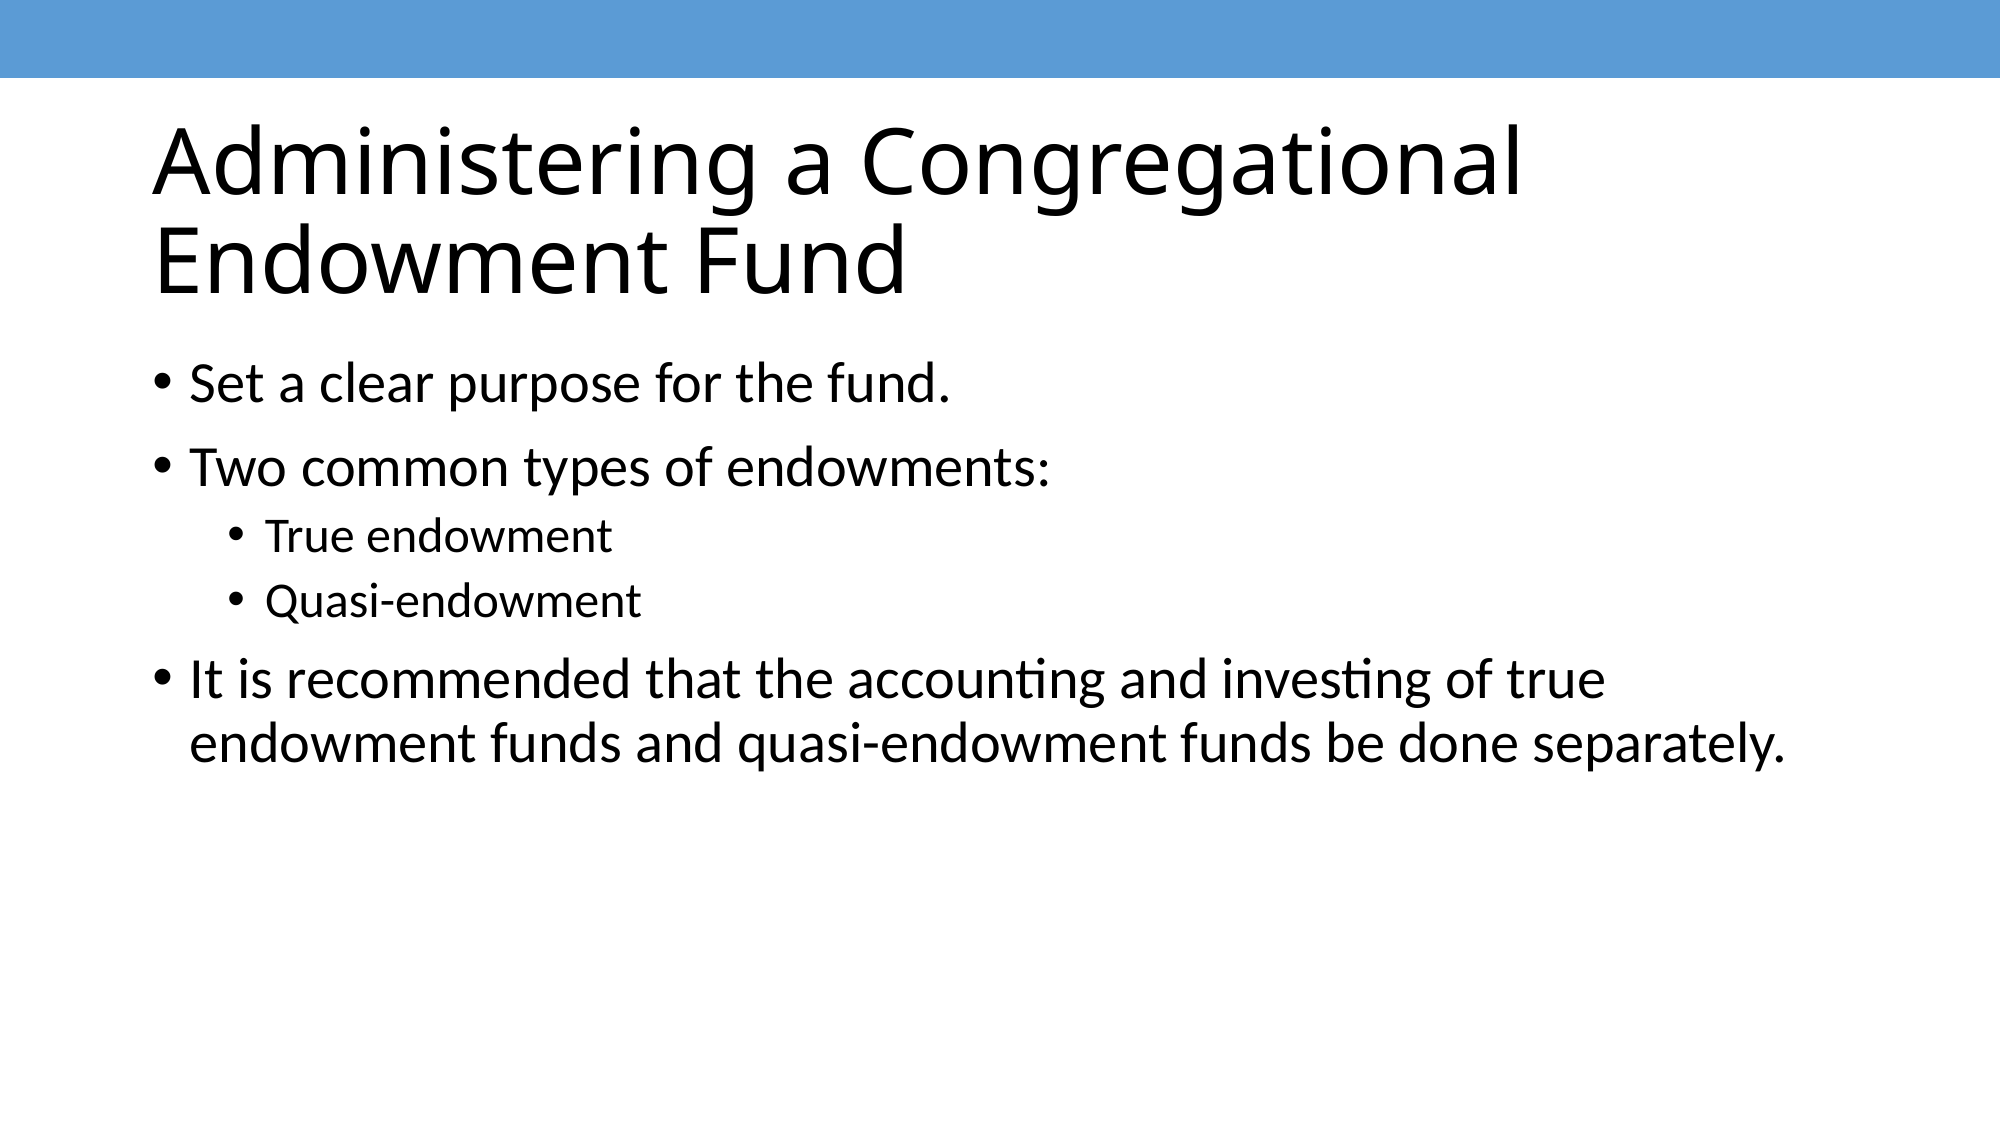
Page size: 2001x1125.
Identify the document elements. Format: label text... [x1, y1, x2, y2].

title Administering a Congregational Endowment Fund [137, 105, 1863, 323]
list Set a clear purpose for the fund. Two common types of endowments: True endowment Quasi-endowment It is recommended that the accounting and investing of true endowment funds and quasi-endowment funds be done separately. [137, 344, 1863, 1054]
